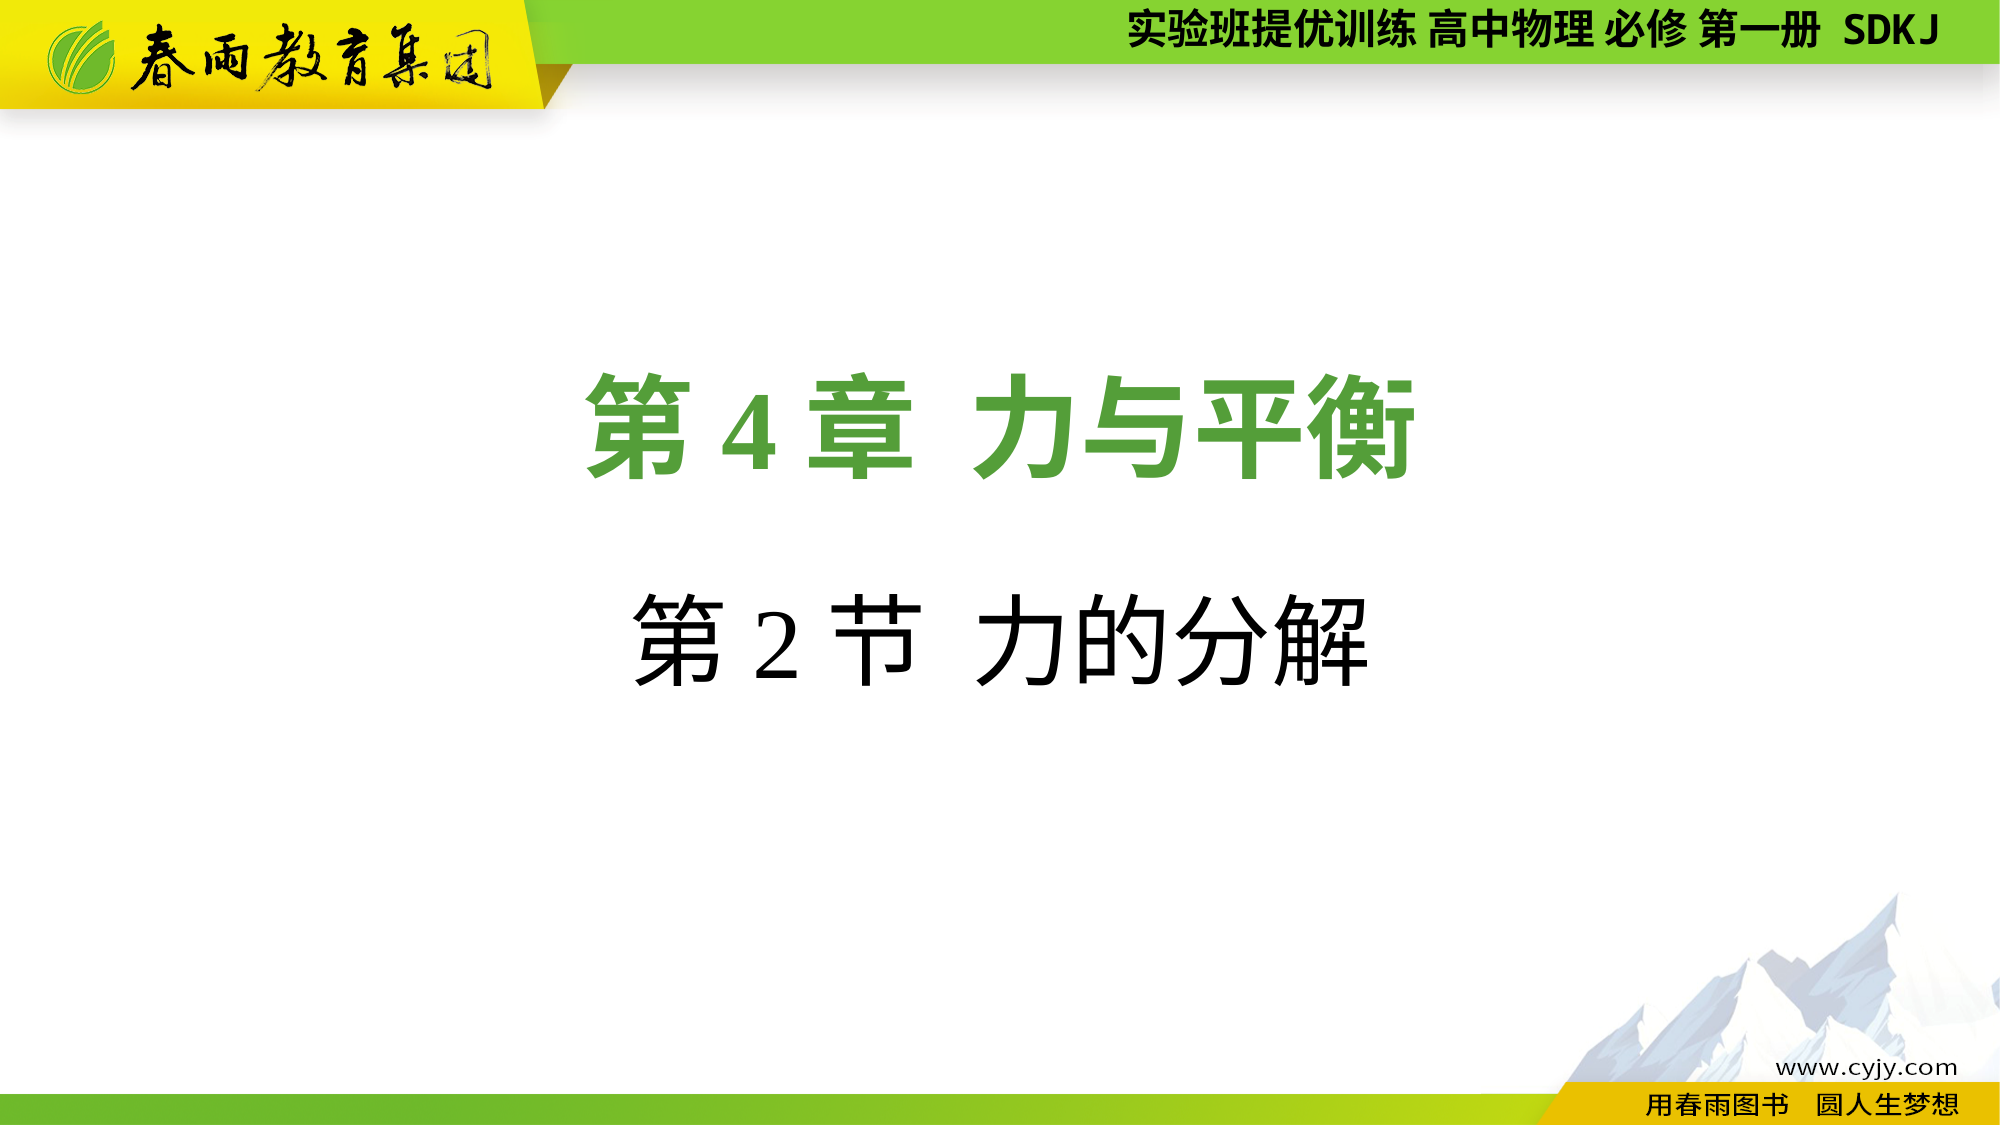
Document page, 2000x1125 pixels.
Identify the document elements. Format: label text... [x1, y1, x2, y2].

text_box 第4章 力与平衡 [54, 282, 1946, 500]
text_box 第2节 力的分解 [54, 511, 1946, 706]
picture [0, 0, 2000, 1125]
